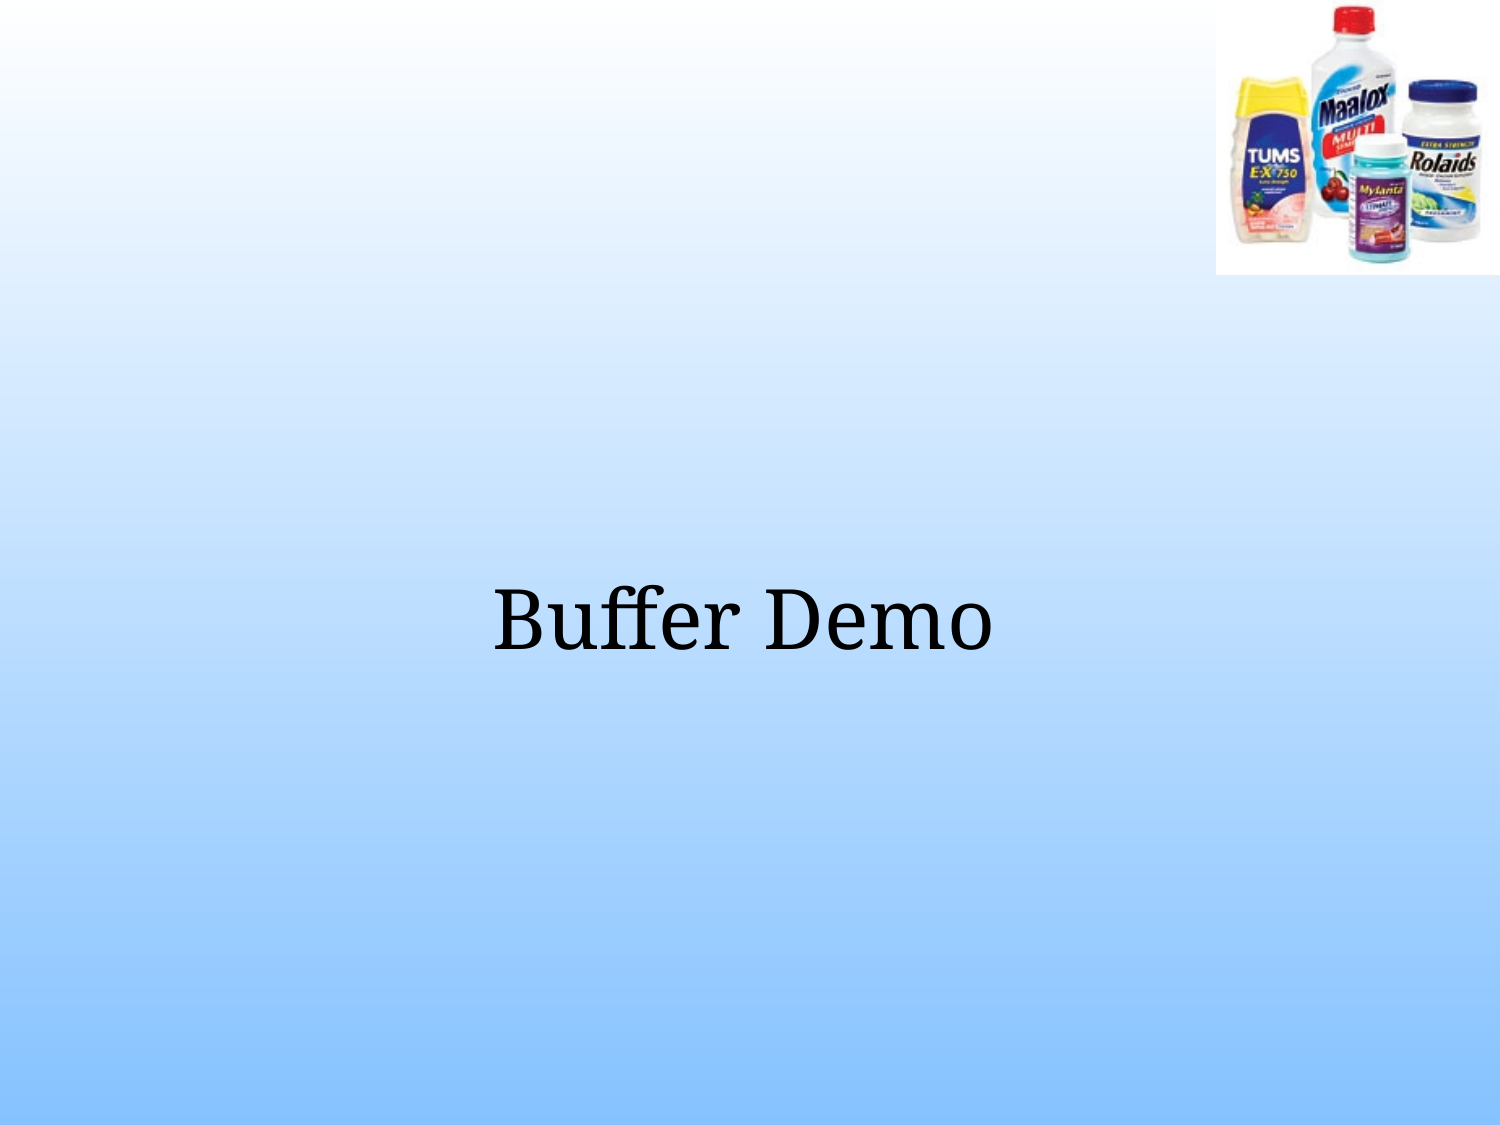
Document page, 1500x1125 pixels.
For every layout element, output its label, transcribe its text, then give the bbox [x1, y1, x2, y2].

picture [1216, 0, 1500, 276]
list Buffer Demo [37, 274, 1451, 1076]
